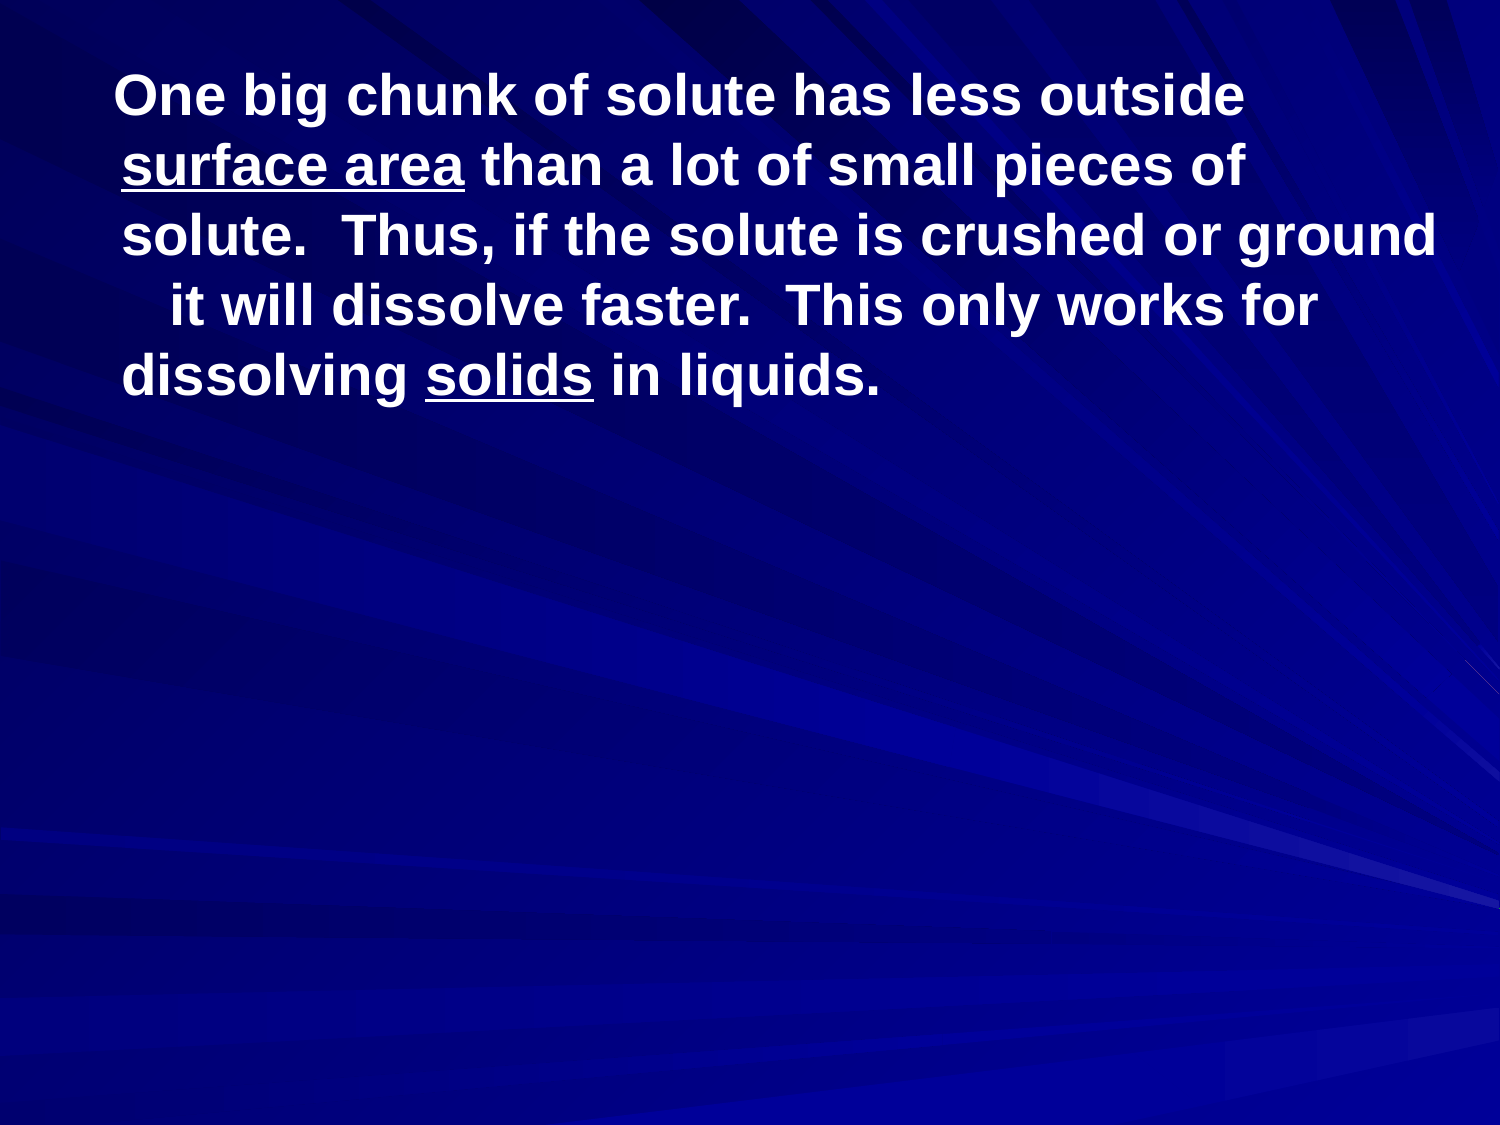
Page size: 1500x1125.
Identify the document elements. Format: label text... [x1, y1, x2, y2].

text_box One big chunk of solute has less outside surface area than a lot of small pieces of solute. Thus, if the solute is crushed or ground it will dissolve faster. This only works for dissolving solids in liquids. [49, 50, 1463, 415]
